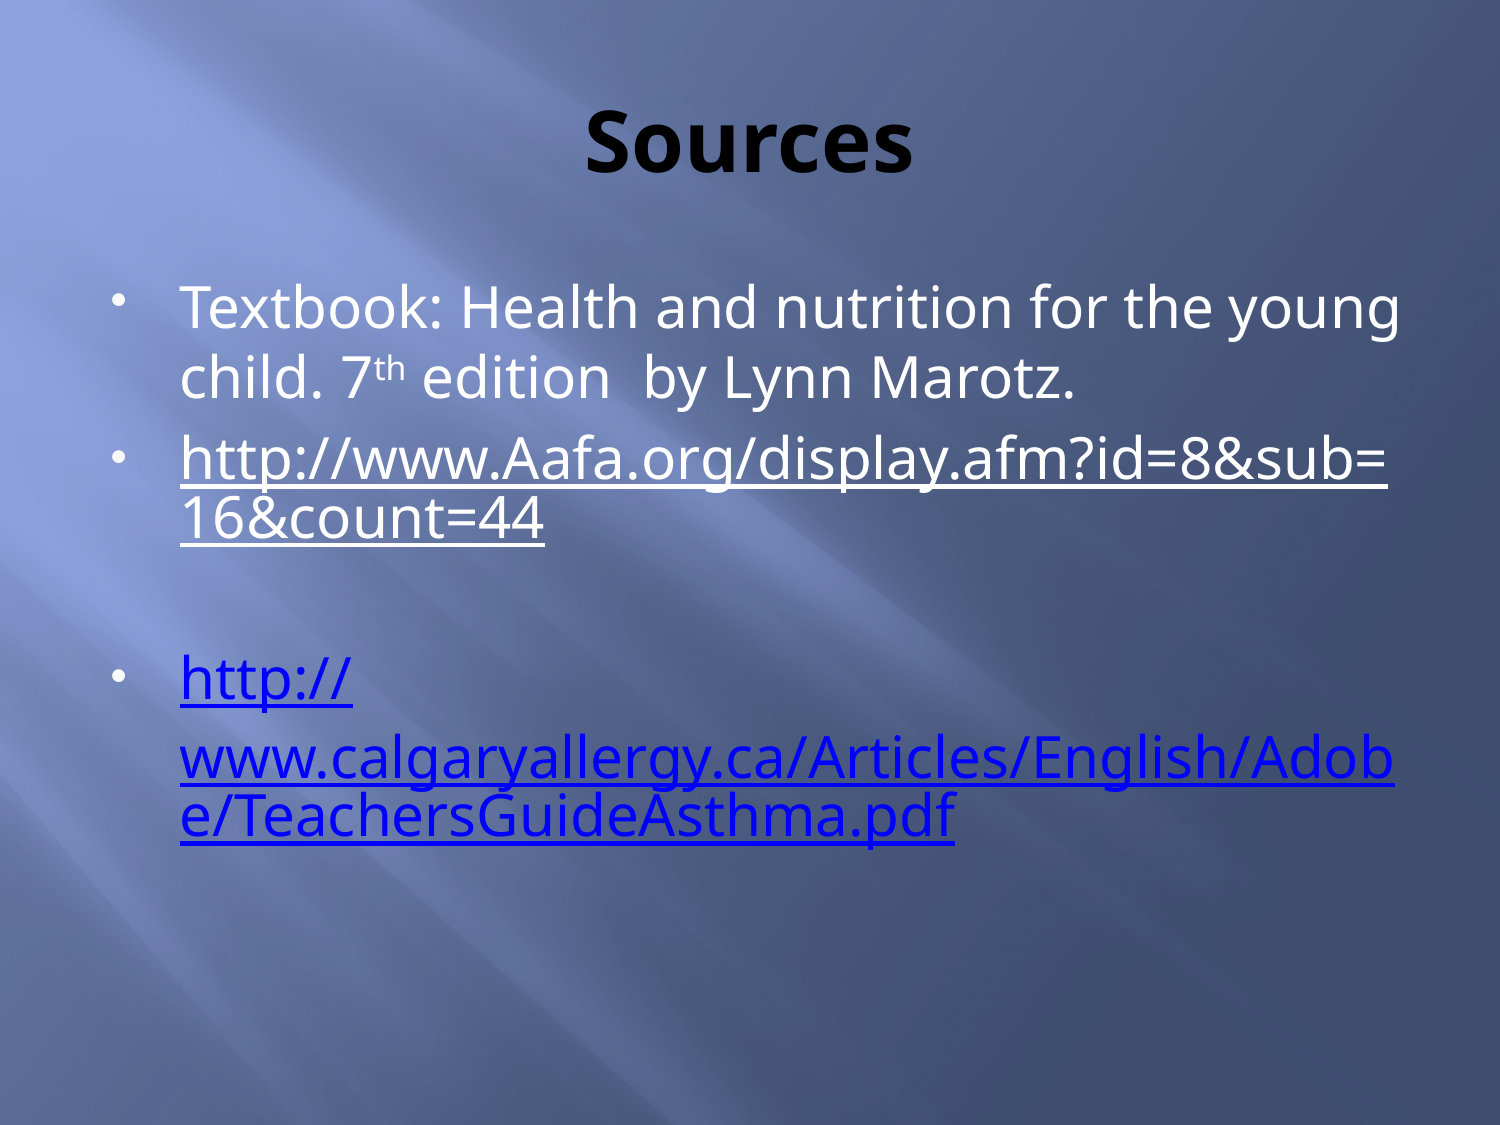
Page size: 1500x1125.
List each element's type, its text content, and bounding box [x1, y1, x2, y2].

title Sources [75, 45, 1425, 233]
list Textbook: Health and nutrition for the young child. 7th edition by Lynn Marotz. http://www.Aafa.org/display.afm?id=8&sub=16&count=44 http://www.calgaryallergy.ca/Articles/English/Adobe/TeachersGuideAsthma.pdf [75, 262, 1425, 1035]
